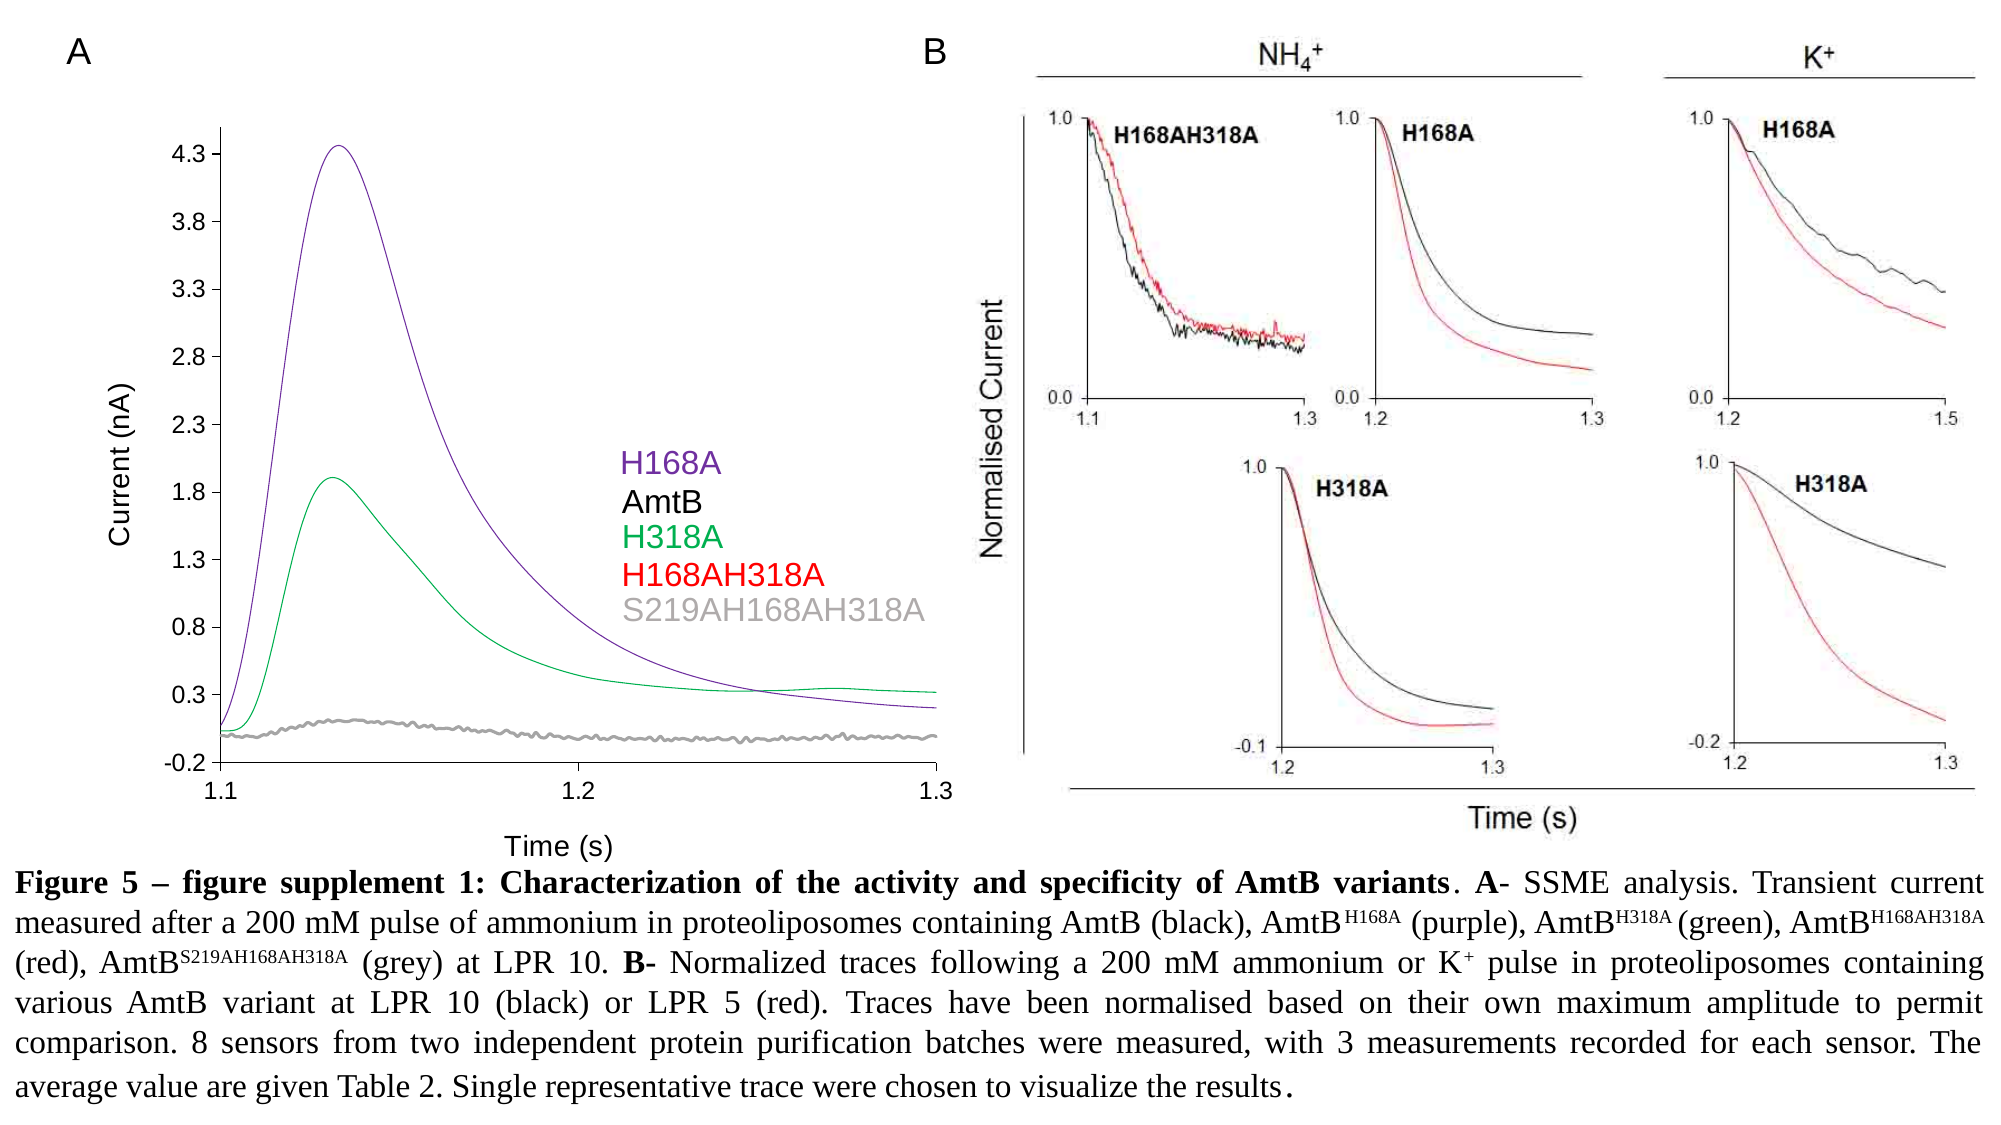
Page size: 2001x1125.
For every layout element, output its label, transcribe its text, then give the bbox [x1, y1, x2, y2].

picture [963, 27, 1976, 853]
text_box A [51, 19, 107, 80]
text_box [0, 84, 992, 952]
text_box B [907, 19, 963, 80]
text_box Figure 5 – figure supplement 1: Characterization of the activity and specificity of AmtB variants. A- SSME analysis. Transient current measured after a 200 mM pulse of ammonium in proteoliposomes containing AmtB (black), AmtBH168A (purple), AmtBH318A (green), AmtBH168AH318A (red), AmtBS219AH168AH318A (grey) at LPR 10. B- Normalized traces following a 200 mM ammonium or K+ pulse in proteoliposomes containing various AmtB variant at LPR 10 (black) or LPR 5 (red). Traces have been normalised based on their own maximum amplitude to permit comparison. 8 sensors from two independent protein purification batches were measured, with 3 measurements recorded for each sensor. The average value are given Table 2. Single representative trace were chosen to visualize the results. [0, 852, 2000, 1125]
